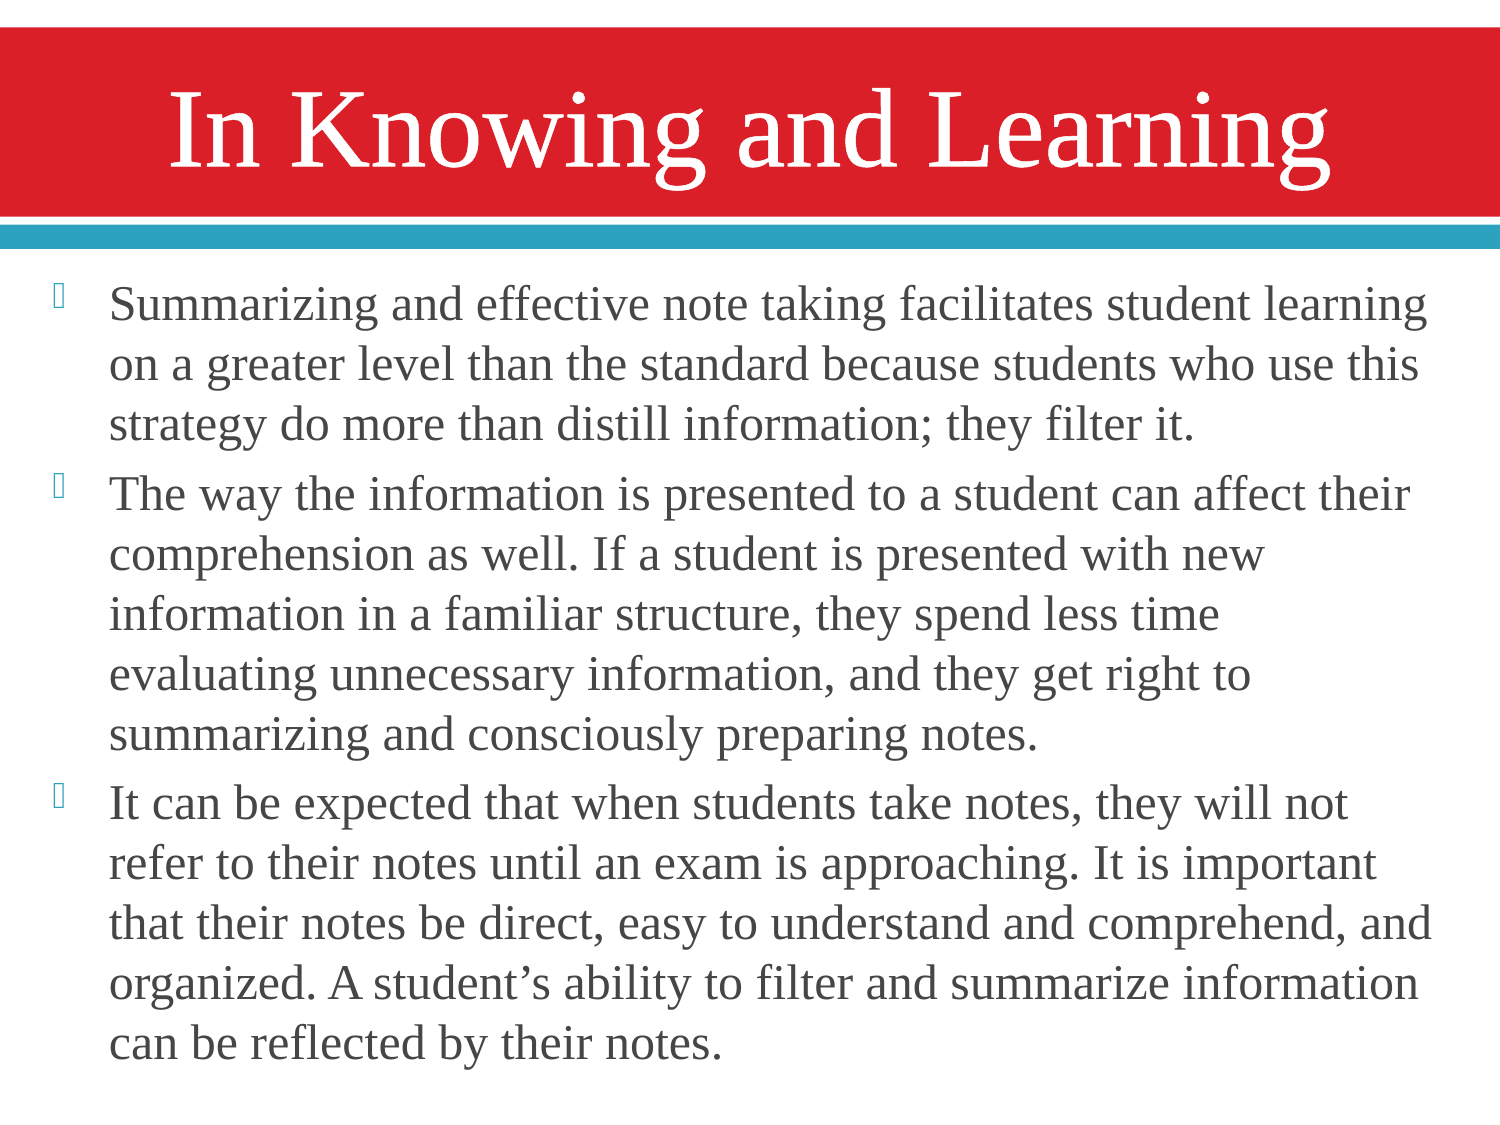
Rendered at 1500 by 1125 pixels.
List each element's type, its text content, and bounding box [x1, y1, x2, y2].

list Summarizing and effective note taking facilitates student learning on a greater level than the standard because students who use this strategy do more than distill information; they filter it. The way the information is presented to a student can affect their comprehension as well. If a student is presented with new information in a familiar structure, they spend less time evaluating unnecessary information, and they get right to summarizing and consciously preparing notes. It can be expected that when students take notes, they will not refer to their notes until an exam is approaching. It is important that their notes be direct, easy to understand and comprehend, and organized. A student’s ability to filter and summarize information can be reflected by their notes. [37, 262, 1450, 1088]
title In Knowing and Learning [75, 29, 1425, 213]
